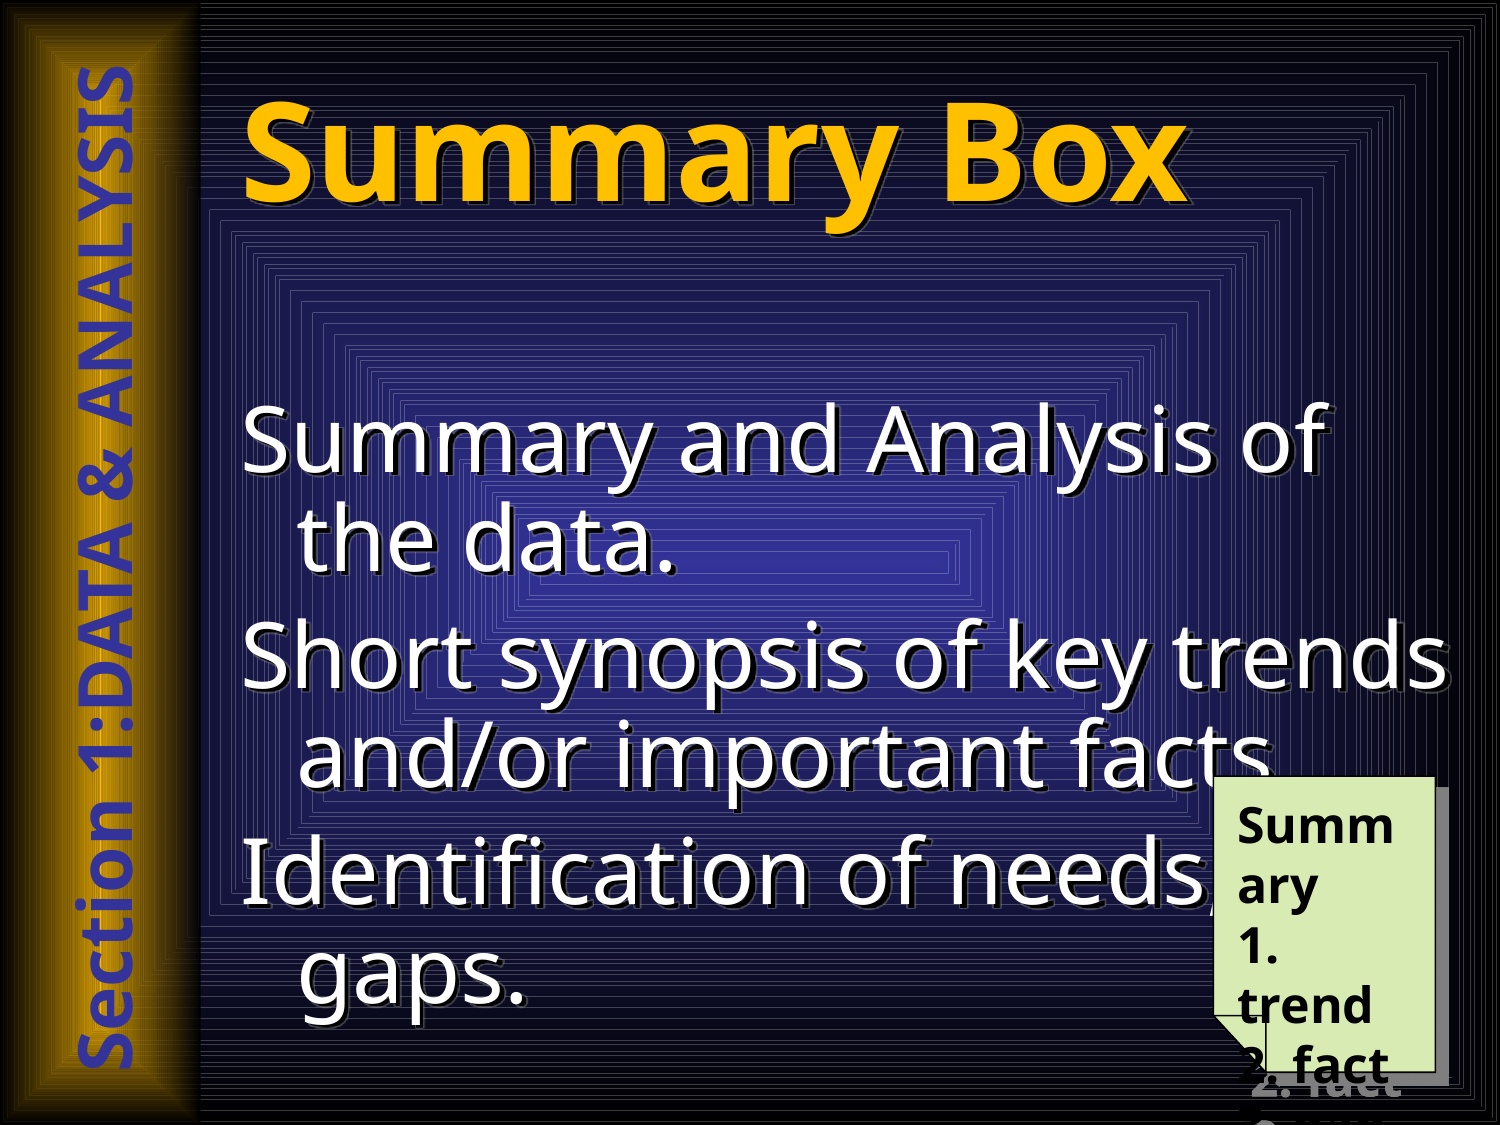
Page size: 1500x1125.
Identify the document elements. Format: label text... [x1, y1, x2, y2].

text_box Section 1:DATA & ANALYSIS [49, 0, 155, 1088]
text_box Summary 1. trend 2. fact 3. gap [1213, 776, 1436, 1073]
list Summary Box Summary and Analysis of the data. Short synopsis of key trends and/or important facts Identification of needs, gaps. [224, 74, 1500, 818]
